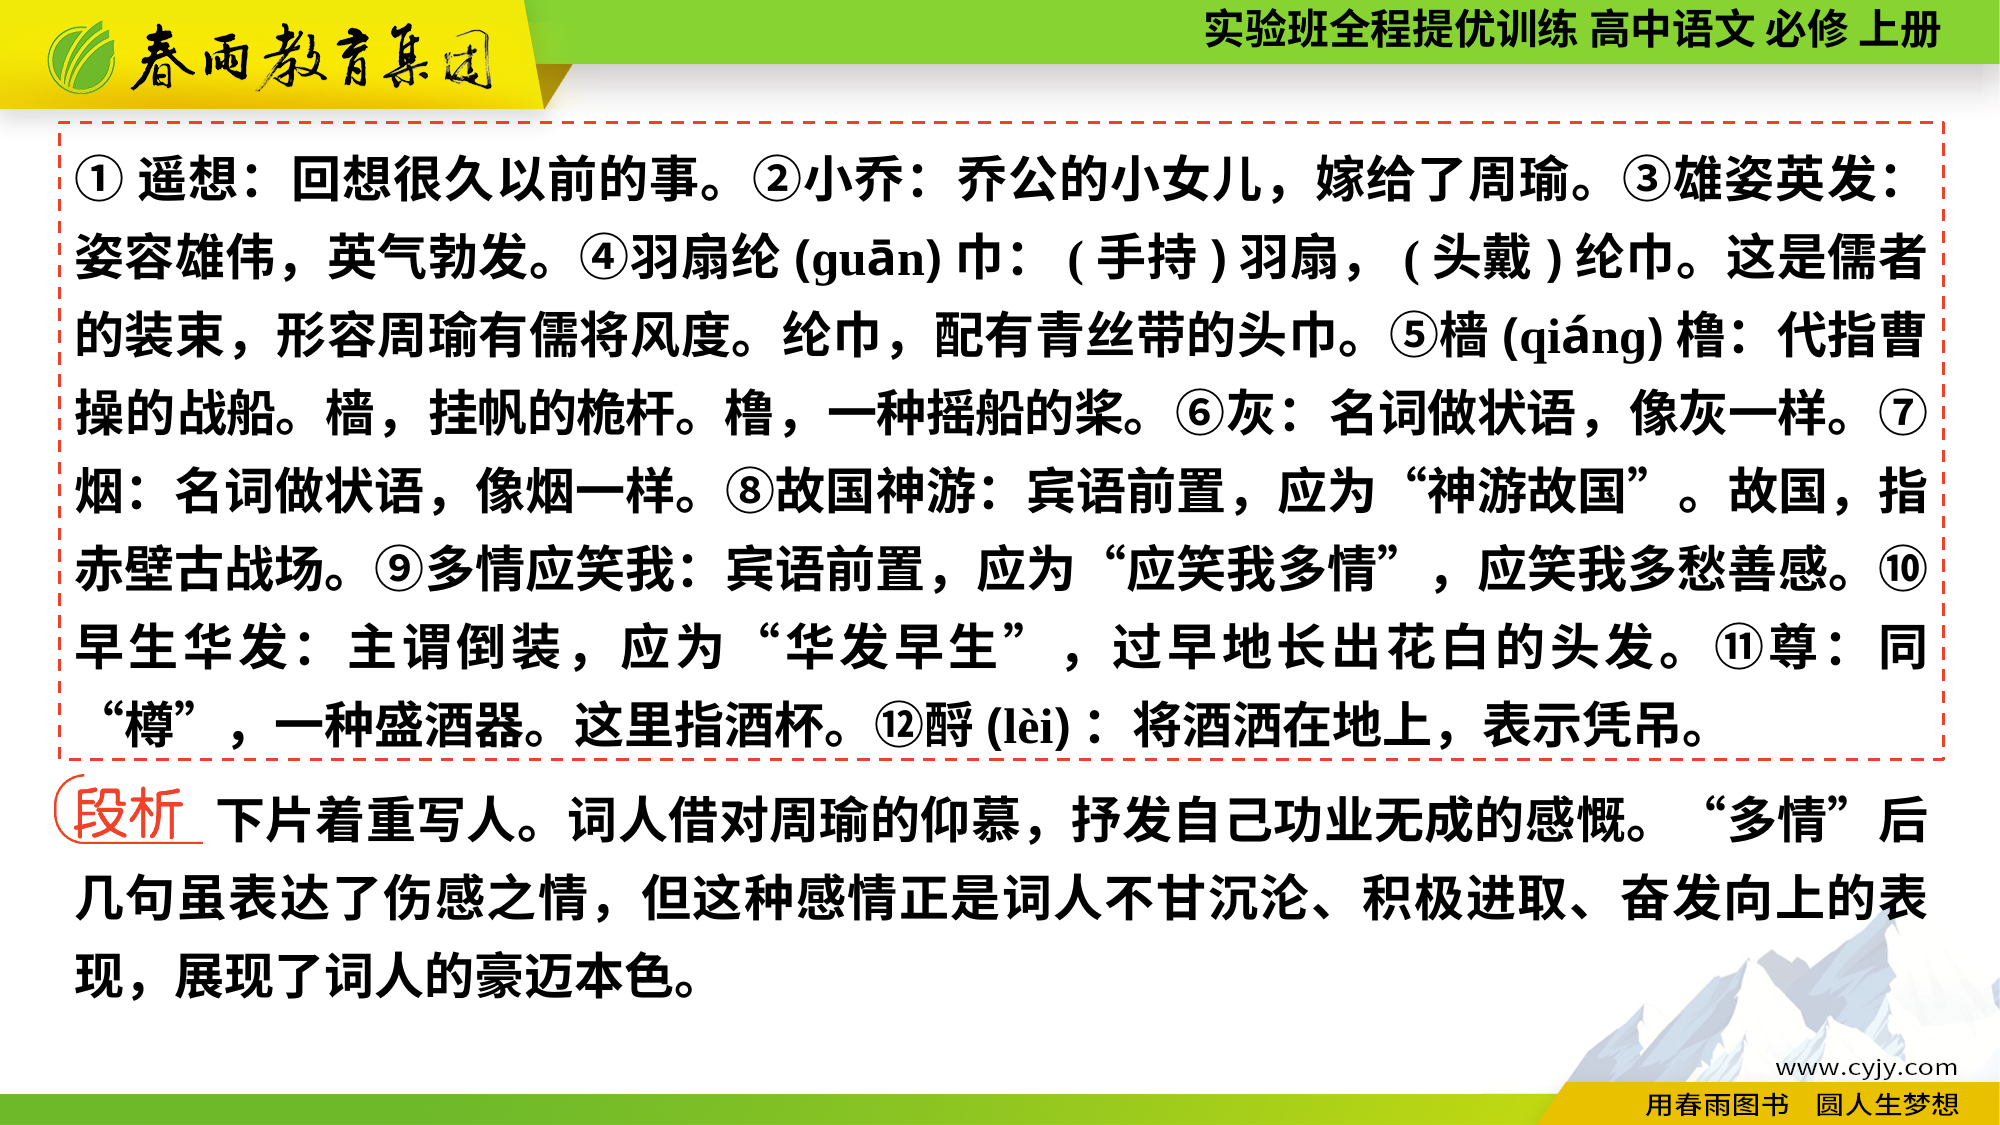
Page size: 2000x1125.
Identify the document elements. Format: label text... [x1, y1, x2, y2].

text_box 下片着重写人。词人借对周瑜的仰慕，抒发自己功业无成的感慨。“多情”后几句虽表达了伤感之情，但这种感情正是词人不甘沉沦、积极进取、奋发向上的表现，展现了词人的豪迈本色。 [59, 763, 1944, 1013]
picture [0, 0, 2000, 1125]
list ①遥想：回想很久以前的事。②小乔：乔公的小女儿，嫁给了周瑜。③雄姿英发：姿容雄伟，英气勃发。④羽扇纶(ɡuān)巾：(手持)羽扇，(头戴)纶巾。这是儒者的装束，形容周瑜有儒将风度。纶巾，配有青丝带的头巾。⑤樯(qiánɡ)橹：代指曹操的战船。樯，挂帆的桅杆。橹，一种摇船的桨。⑥灰：名词做状语，像灰一样。⑦烟：名词做状语，像烟一样。⑧故国神游：宾语前置，应为“神游故国”。故国，指赤壁古战场。⑨多情应笑我：宾语前置，应为“应笑我多情”，应笑我多愁善感。⑩早生华发：主谓倒装，应为“华发早生”，过早地长出花白的头发。⑪尊：同“樽”，一种盛酒器。这里指酒杯。⑫酹(lèi)：将酒洒在地上，表示凭吊。 [59, 122, 1944, 760]
